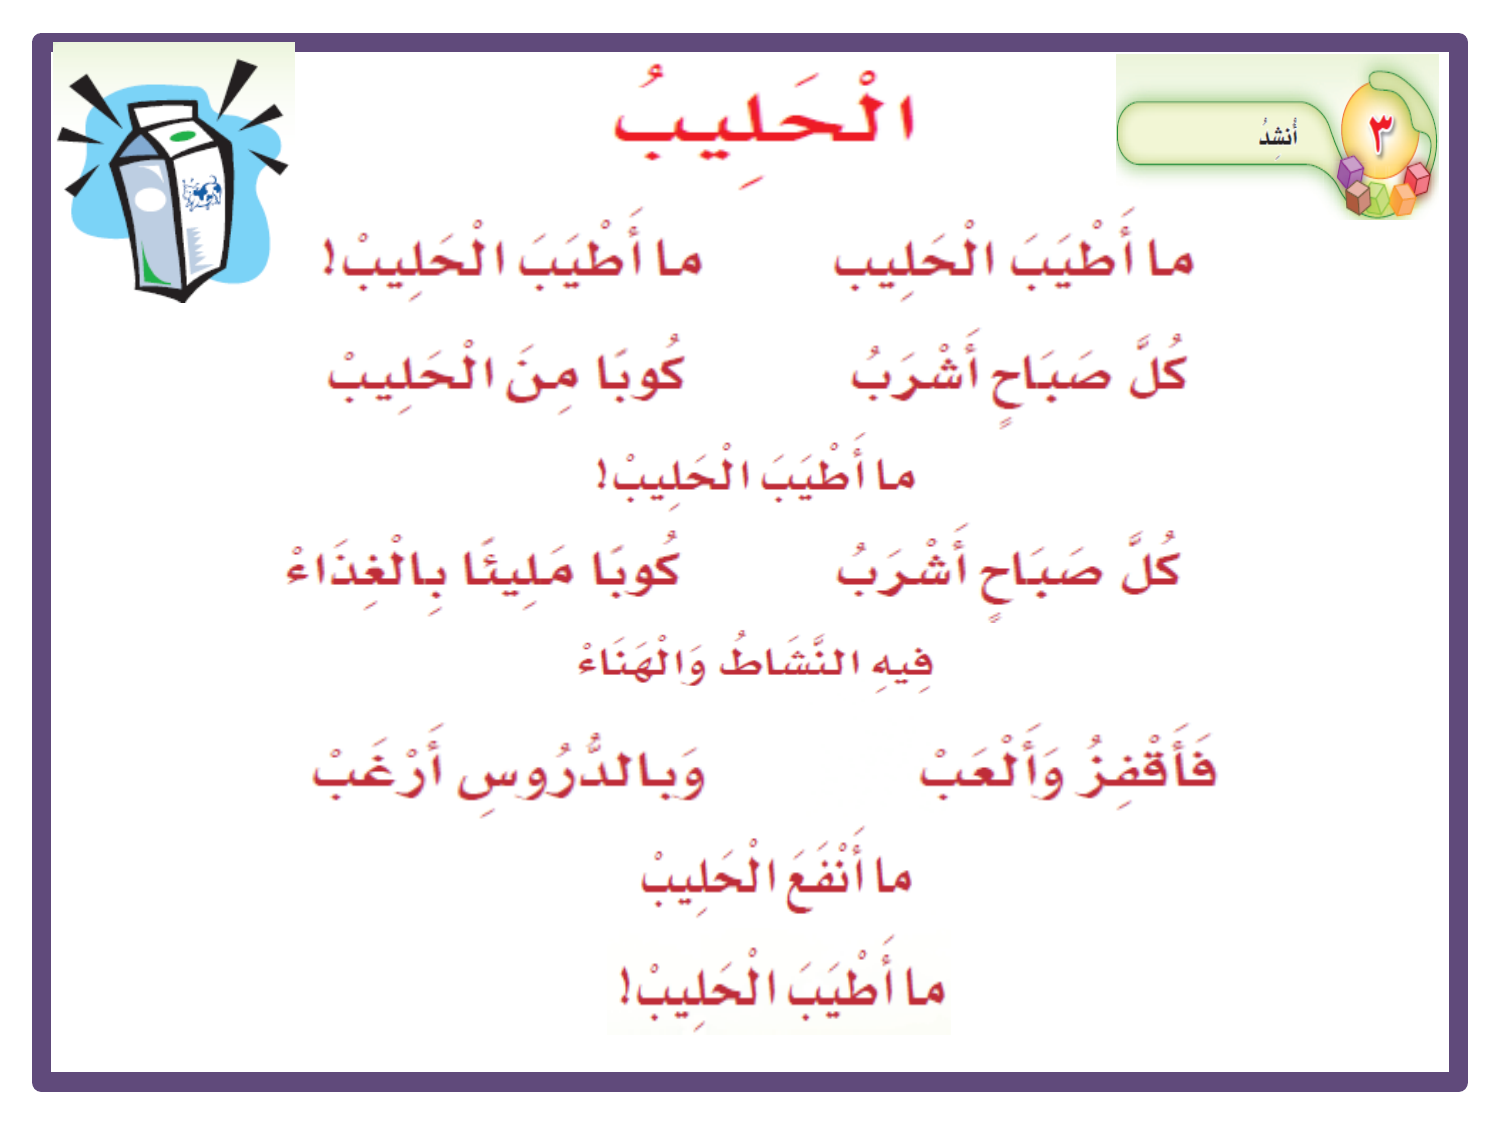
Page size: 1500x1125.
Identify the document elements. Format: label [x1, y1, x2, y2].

picture [52, 42, 1440, 705]
picture [289, 715, 1297, 1036]
text_box [39, 41, 1461, 1084]
